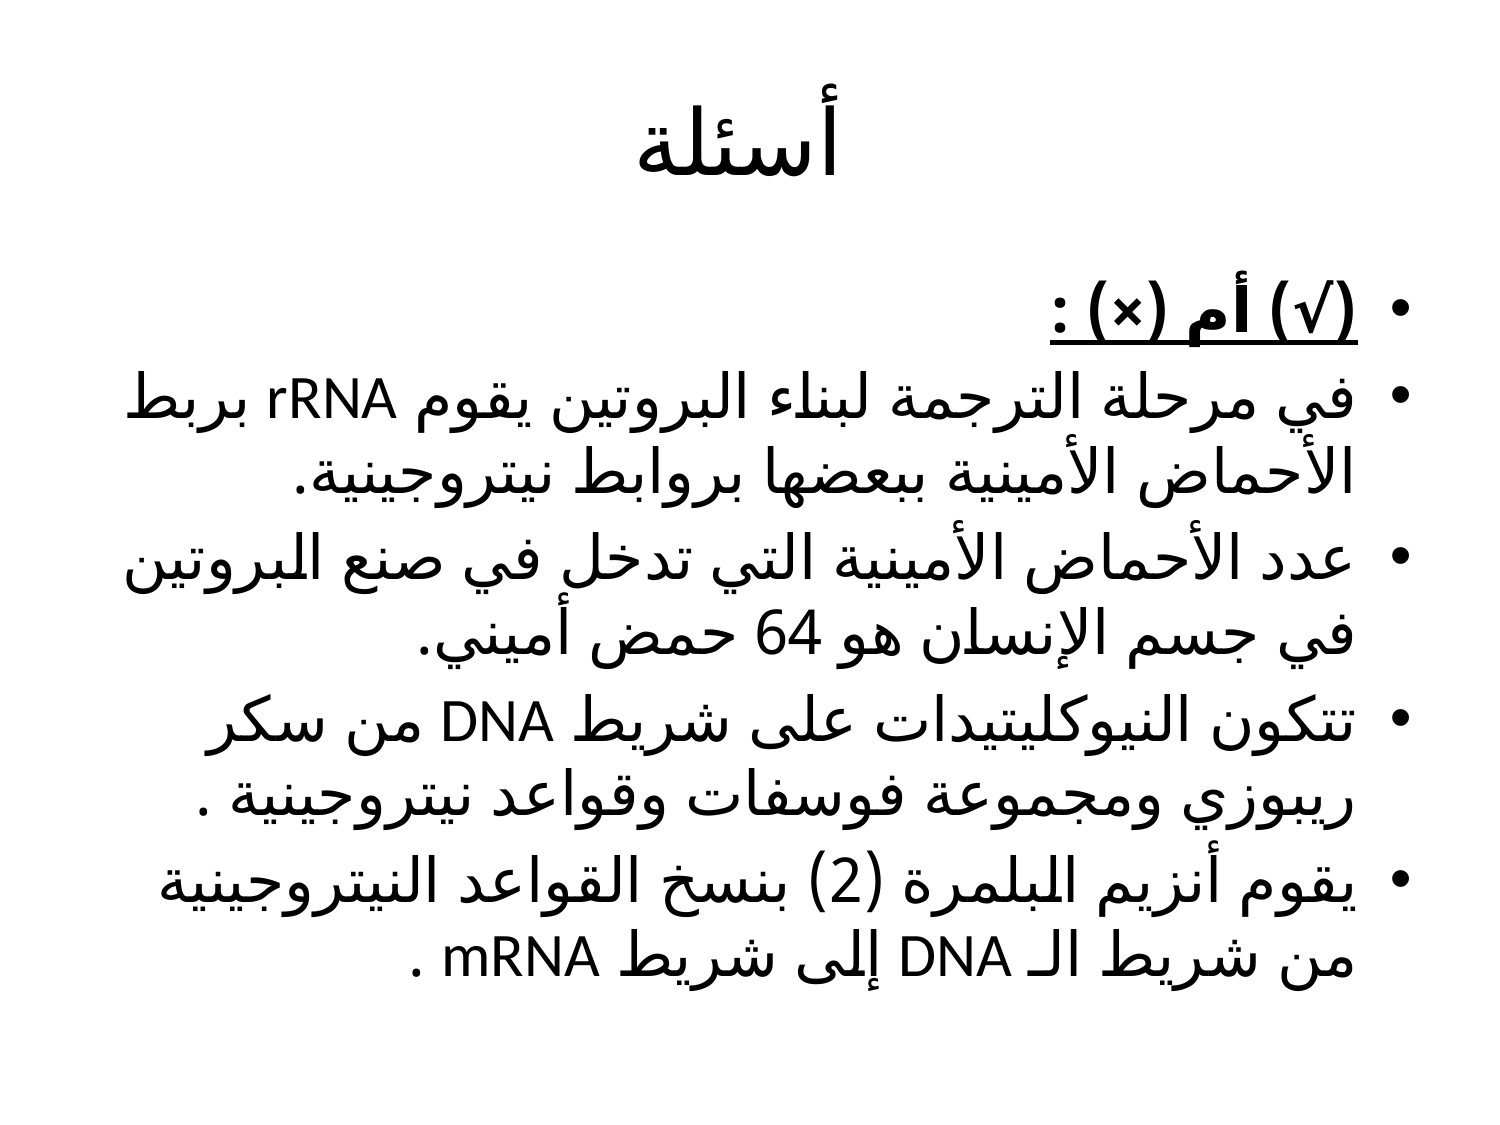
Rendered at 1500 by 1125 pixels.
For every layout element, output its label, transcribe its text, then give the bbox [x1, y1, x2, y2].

list (√) أم (×) : في مرحلة الترجمة لبناء البروتين يقوم rRNA بربط الأحماض الأمينية ببعضها بروابط نيتروجينية. عدد الأحماض الأمينية التي تدخل في صنع البروتين في جسم الإنسان هو 64 حمض أميني. تتكون النيوكليتيدات على شريط DNA من سكر ريبوزي ومجموعة فوسفات وقواعد نيتروجينية . يقوم أنزيم البلمرة (2) بنسخ القواعد النيتروجينية من شريط الـ DNA إلى شريط mRNA . [75, 262, 1425, 1005]
title أسئلة [75, 45, 1425, 233]
